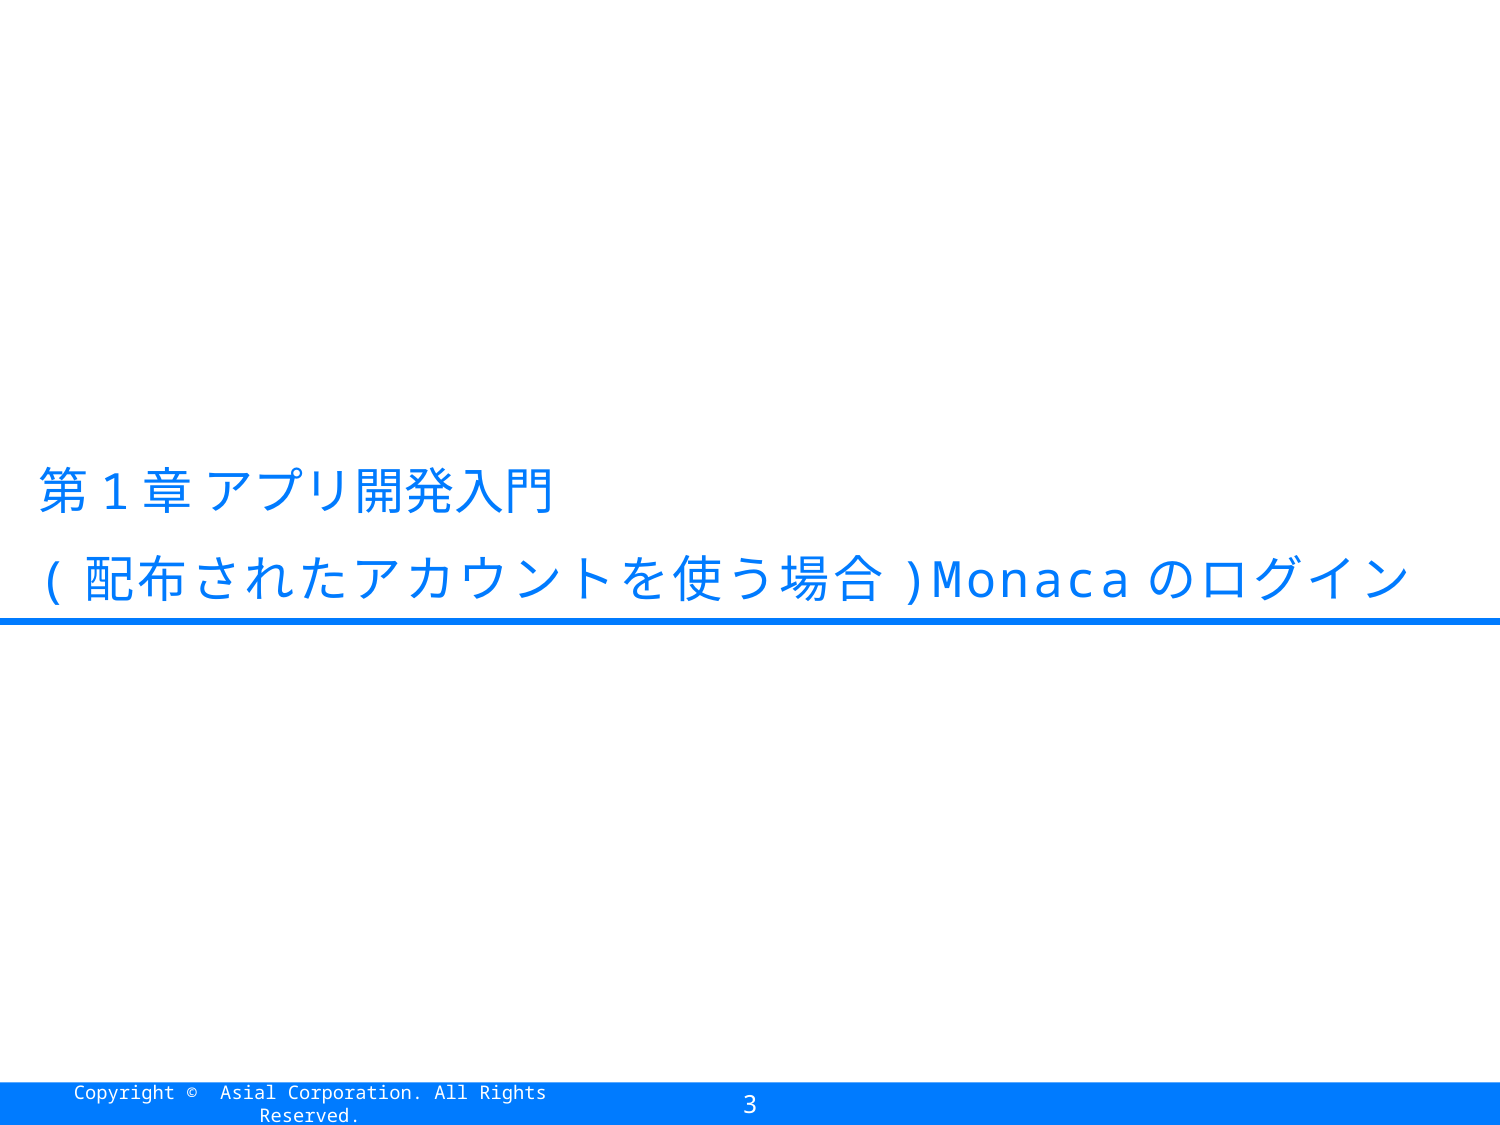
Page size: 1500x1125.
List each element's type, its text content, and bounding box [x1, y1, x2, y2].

title (配布されたアカウントを使う場合)Monacaのログイン [23, 538, 1500, 616]
slide_number 3 [581, 1075, 919, 1125]
list 第1章 アプリ開発入門 [23, 444, 1500, 536]
